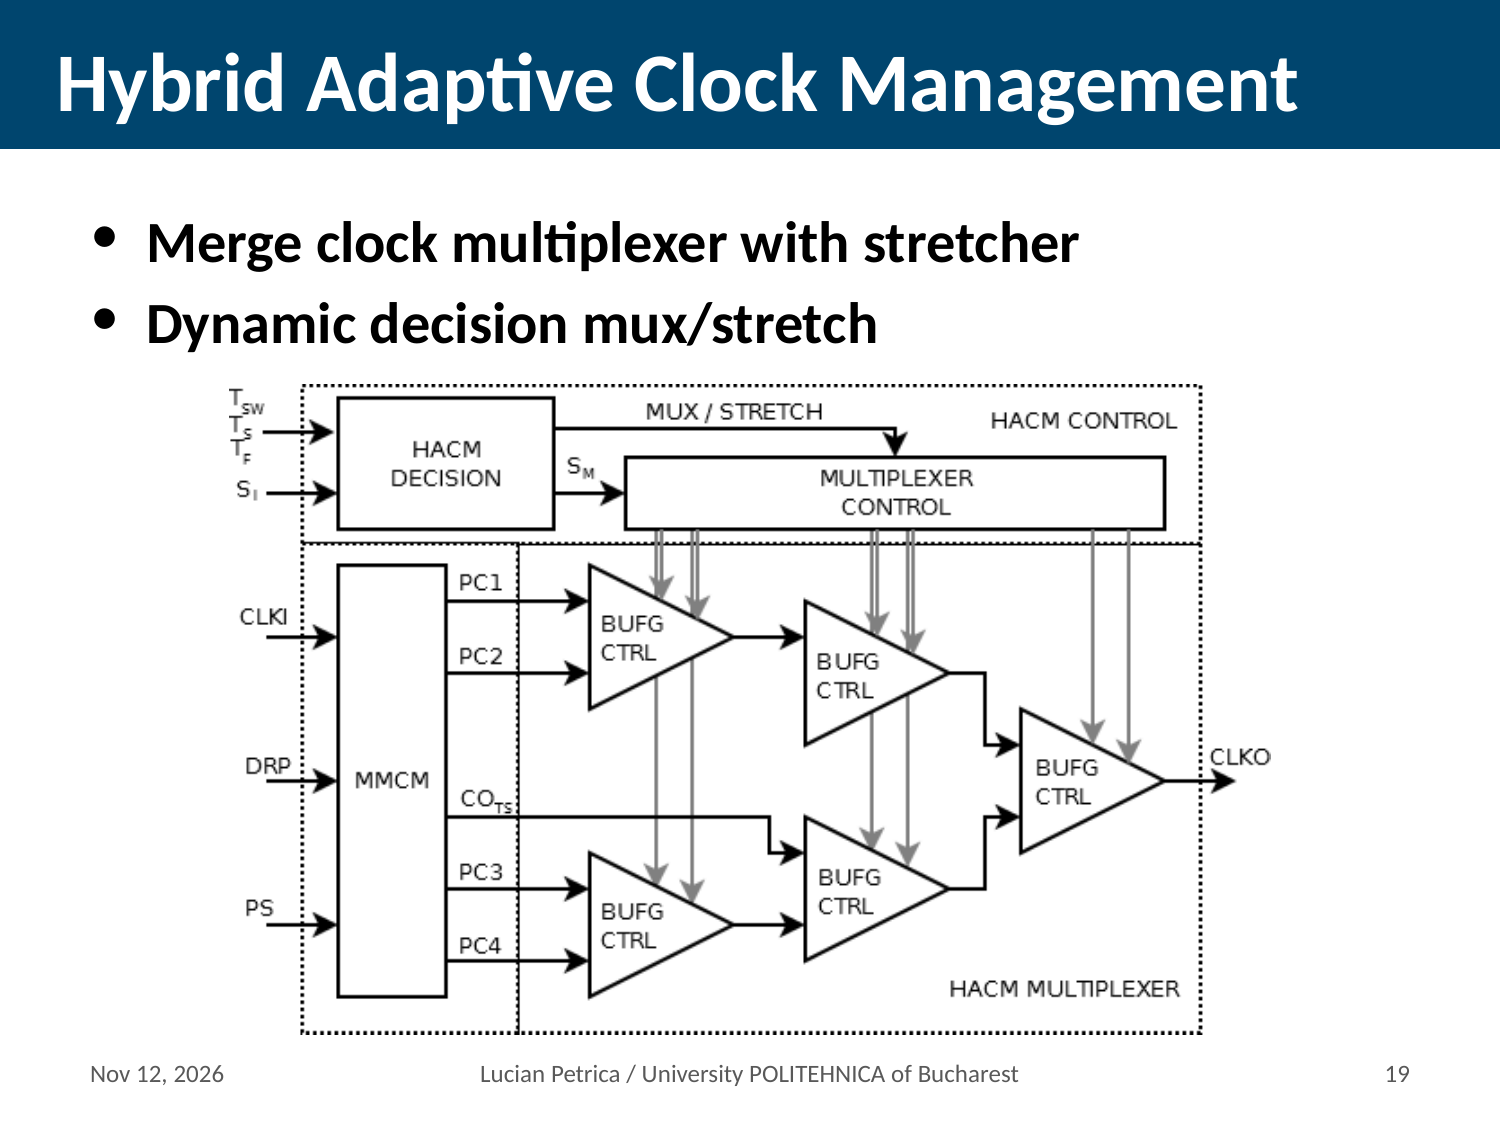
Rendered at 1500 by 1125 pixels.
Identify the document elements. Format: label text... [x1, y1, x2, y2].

picture [229, 384, 1271, 1035]
list Merge clock multiplexer with stretcher Dynamic decision mux/stretch [75, 196, 1425, 1010]
title Hybrid Adaptive Clock Management [41, 15, 1459, 142]
footer Lucian Petrica / University POLITEHNICA of Bucharest [277, 1043, 1223, 1103]
slide_number 11-Mar-15 [75, 1042, 254, 1103]
slide_number 18 [1246, 1042, 1425, 1103]
